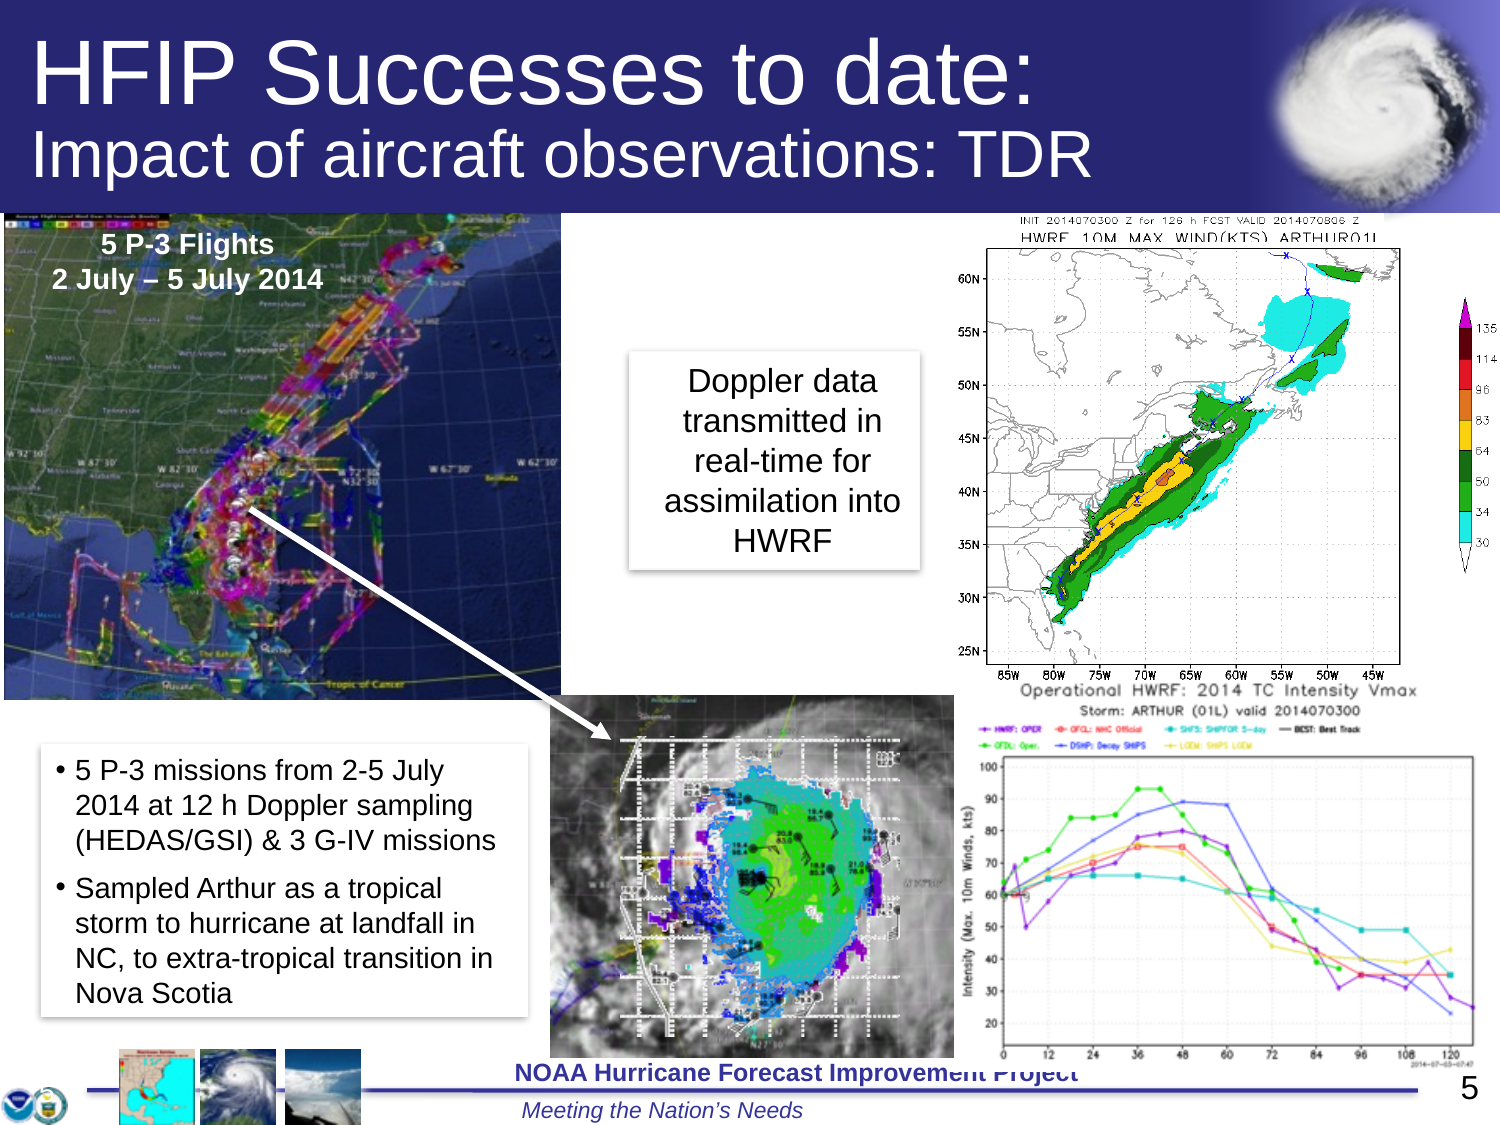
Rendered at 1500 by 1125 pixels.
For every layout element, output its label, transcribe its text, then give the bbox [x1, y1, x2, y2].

picture [0, 1087, 68, 1125]
picture [549, 212, 1499, 1072]
text_box HFIP Successes to date: Impact of aircraft observations: TDR [0, 0, 1321, 199]
text_box Doppler data transmitted in real-time for assimilation into HWRF [629, 351, 920, 570]
picture [285, 1049, 361, 1125]
picture [4, 213, 561, 700]
text_box 5 [3, 1067, 91, 1115]
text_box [249, 508, 901, 1037]
picture [1321, 16, 1473, 201]
picture [119, 1049, 195, 1125]
picture [200, 1049, 276, 1125]
text_box 5 P-3 missions from 2-5 July 2014 at 12 h Doppler sampling (HEDAS/GSI) & 3 G-IV missions Sampled Arthur as a tropical storm to hurricane at landfall in NC, to extra-tropical transition in Nova Scotia [40, 744, 244, 1017]
